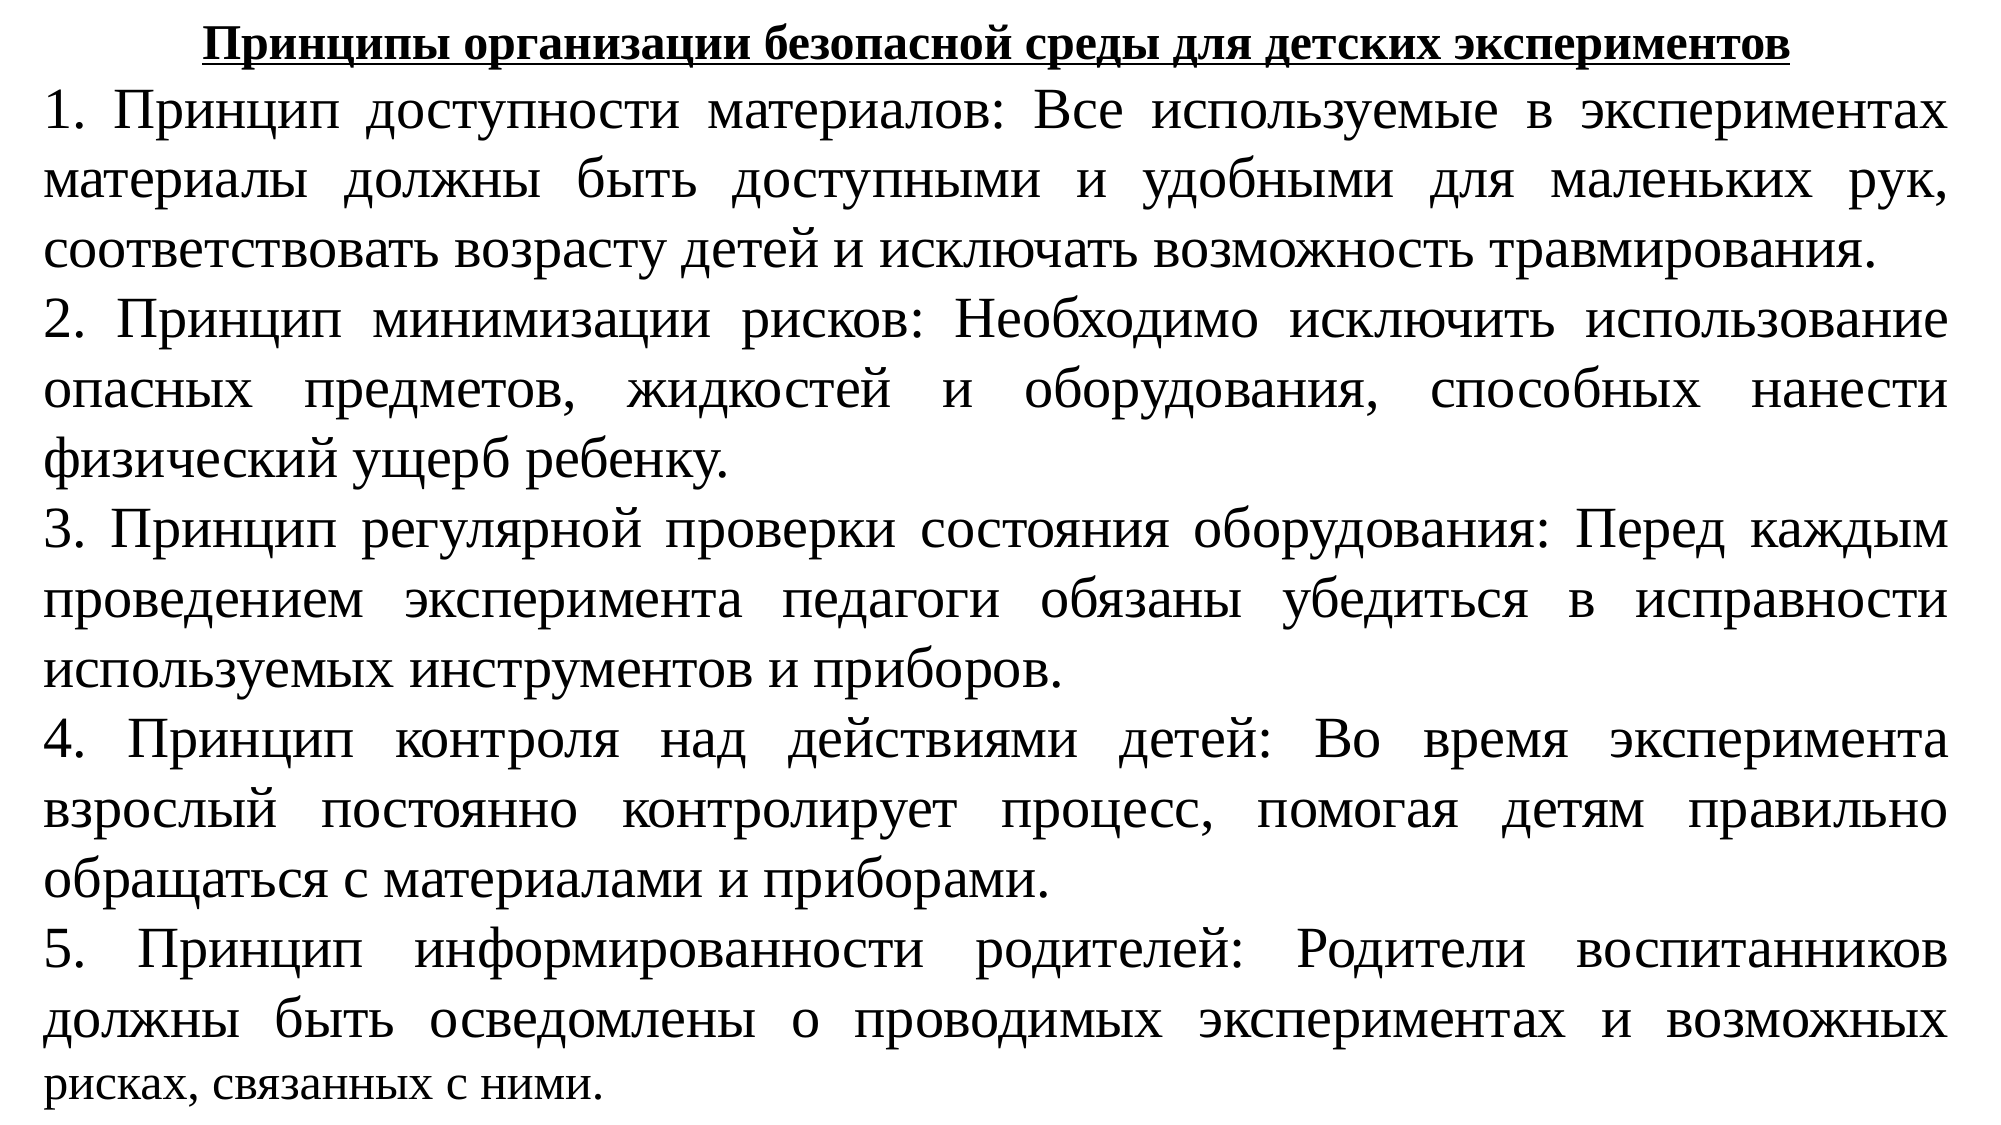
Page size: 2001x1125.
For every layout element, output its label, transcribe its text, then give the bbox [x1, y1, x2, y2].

text_box Принципы организации безопасной среды для детских экспериментов 1. Принцип доступности материалов: Все используемые в экспериментах материалы должны быть доступными и удобными для маленьких рук, соответствовать возрасту детей и исключать возможность травмирования. 2. Принцип минимизации рисков: Необходимо исключить использование опасных предметов, жидкостей и оборудования, способных нанести физический ущерб ребенку. 3. Принцип регулярной проверки состояния оборудования: Перед каждым проведением эксперимента педагоги обязаны убедиться в исправности используемых инструментов и приборов. 4. Принцип контроля над действиями детей: Во время эксперимента взрослый постоянно контролирует процесс, помогая детям правильно обращаться с материалами и приборами. 5. Принцип информированности родителей: Родители воспитанников должны быть осведомлены о проводимых экспериментах и возможных рисках, связанных с ними. [28, 2, 1965, 1117]
